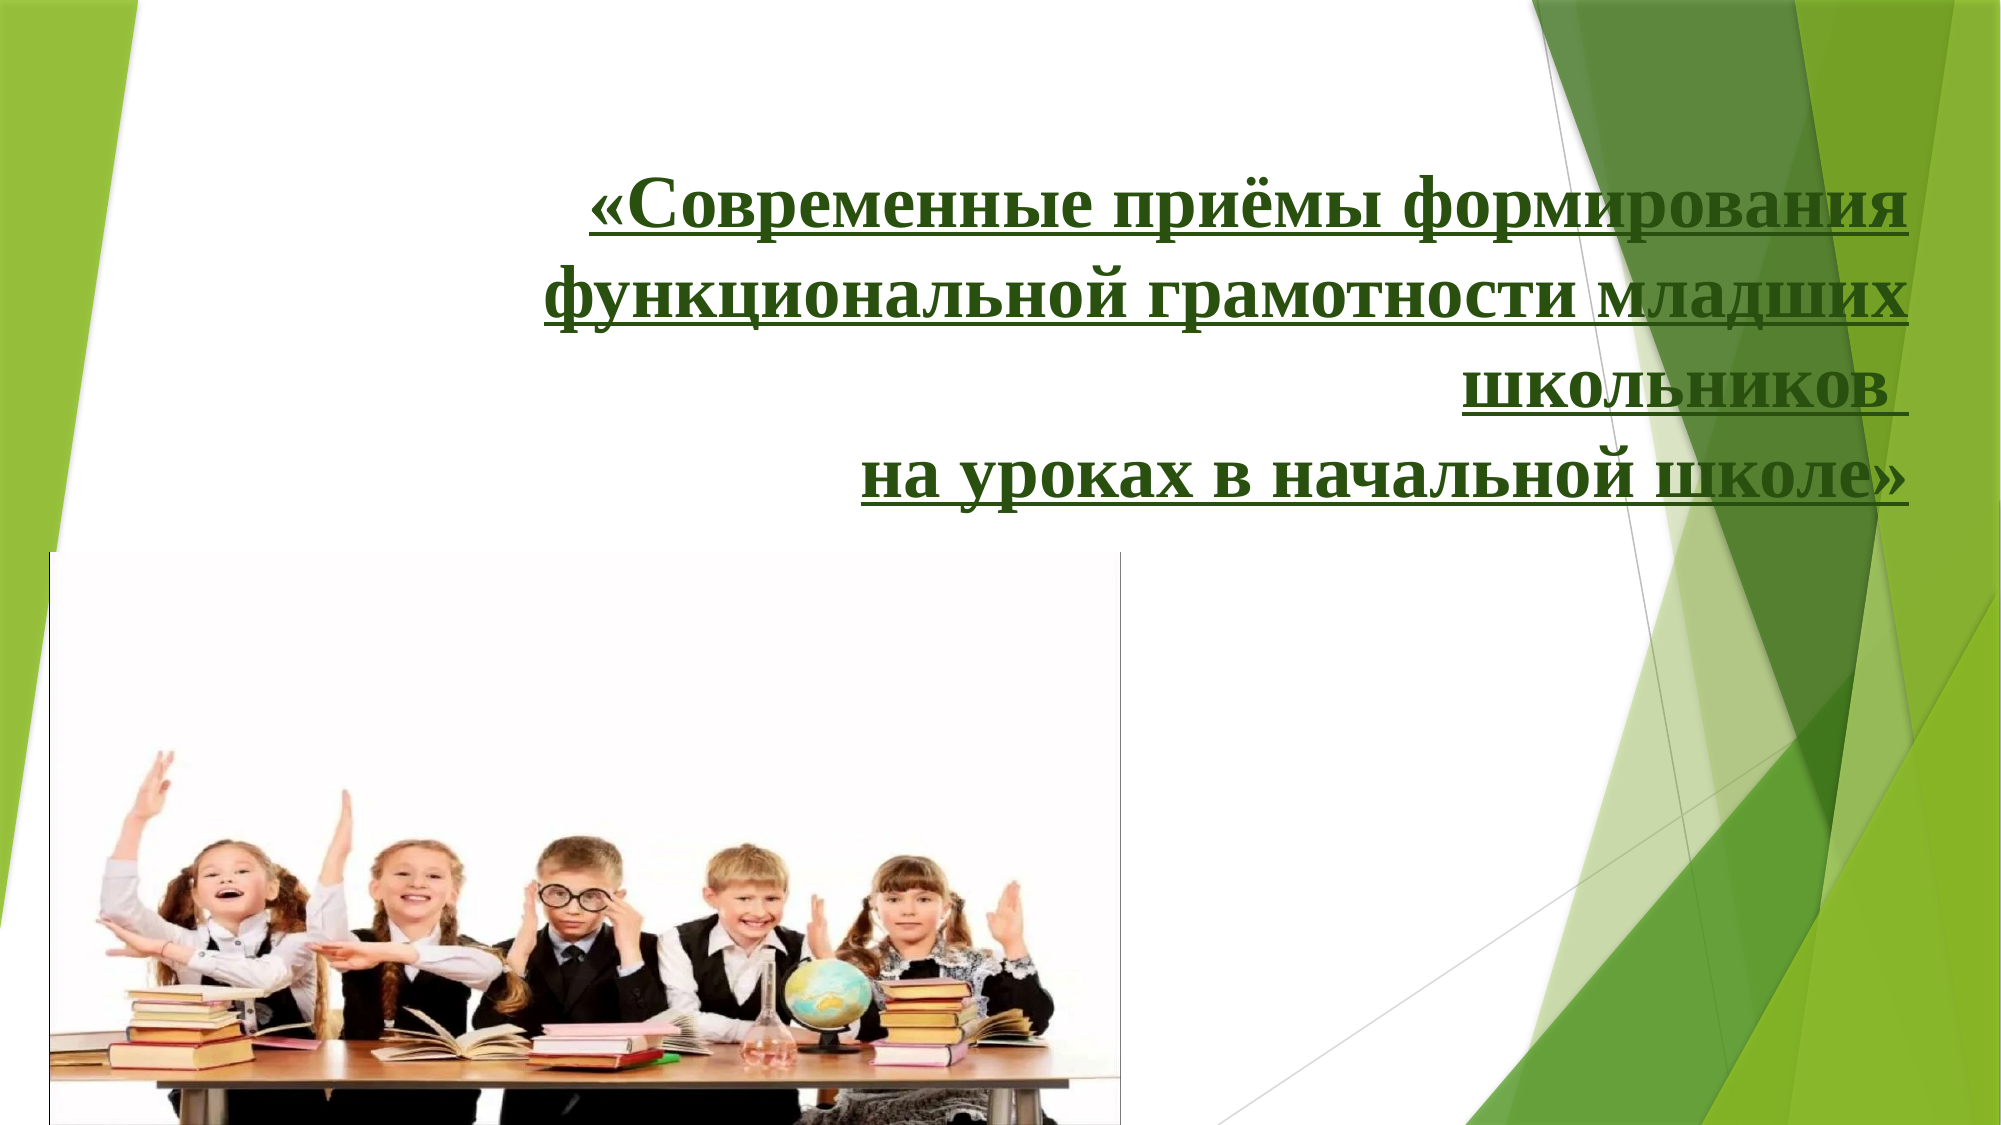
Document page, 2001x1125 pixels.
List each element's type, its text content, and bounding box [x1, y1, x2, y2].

picture [48, 552, 1122, 1125]
title «Современные приёмы формирования функциональной грамотности младших школьников на уроках в начальной школе» [192, 31, 1925, 656]
